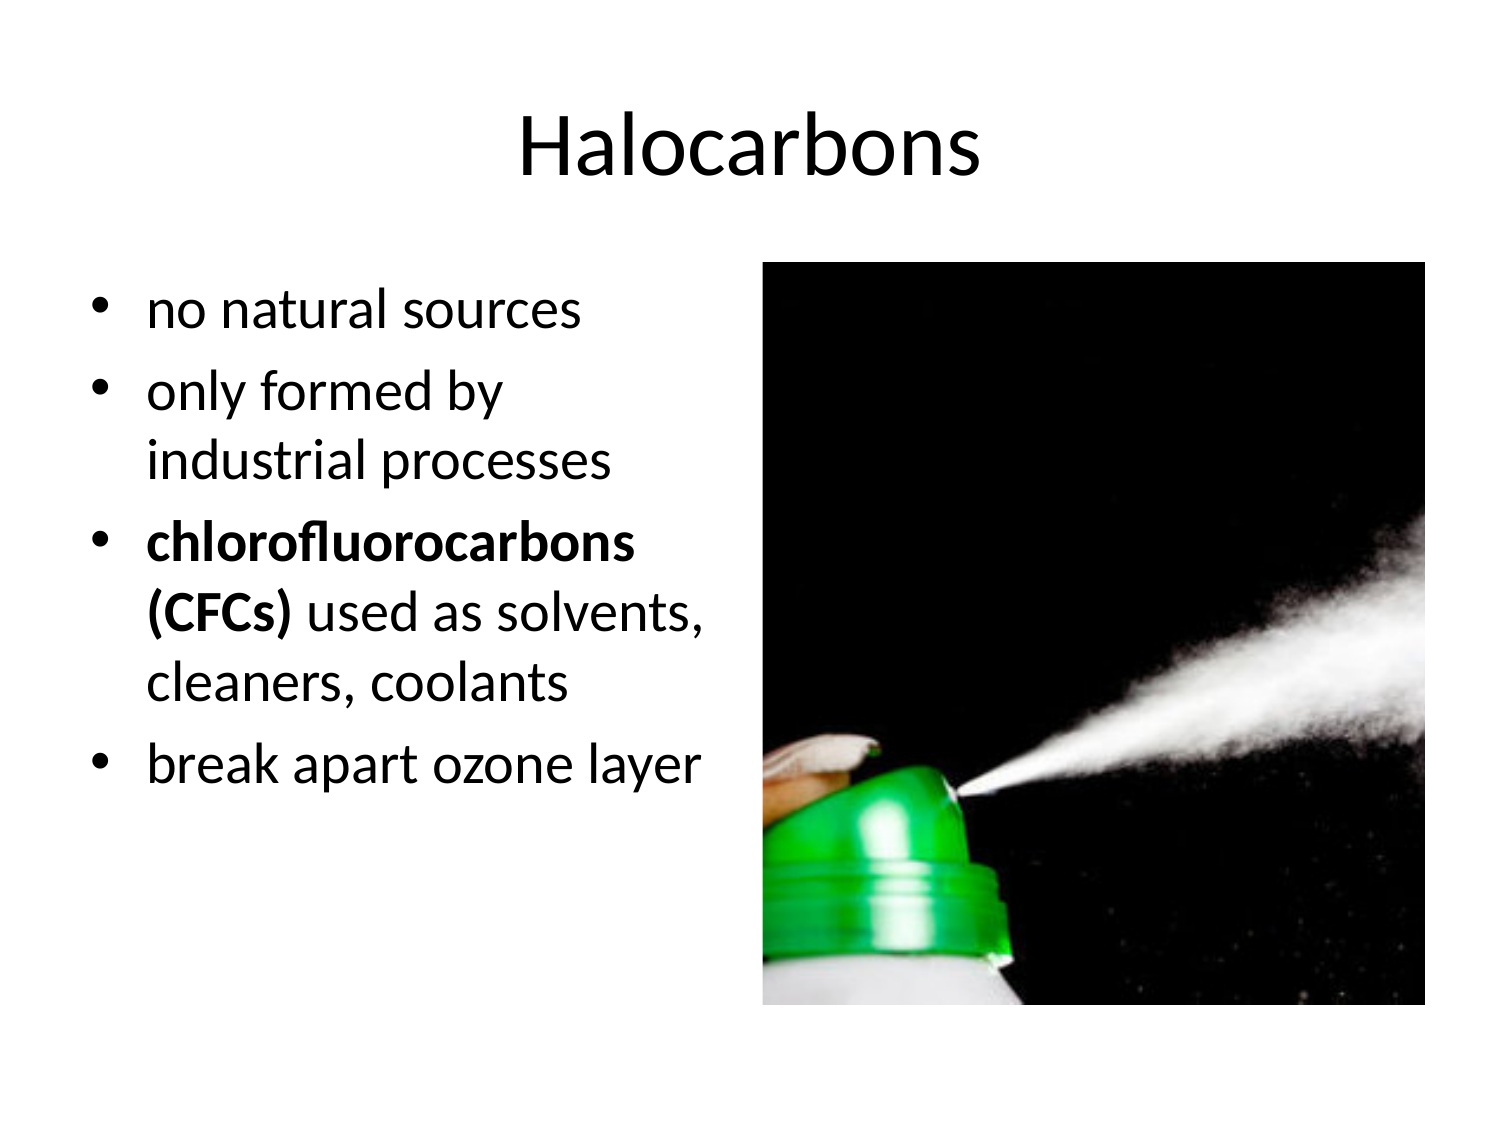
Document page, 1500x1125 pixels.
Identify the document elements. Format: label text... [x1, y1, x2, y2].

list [762, 262, 1426, 1006]
title Halocarbons [75, 45, 1425, 233]
list no natural sources only formed by industrial processes chlorofluorocarbons (CFCs) used as solvents, cleaners, coolants break apart ozone layer [75, 262, 738, 1005]
